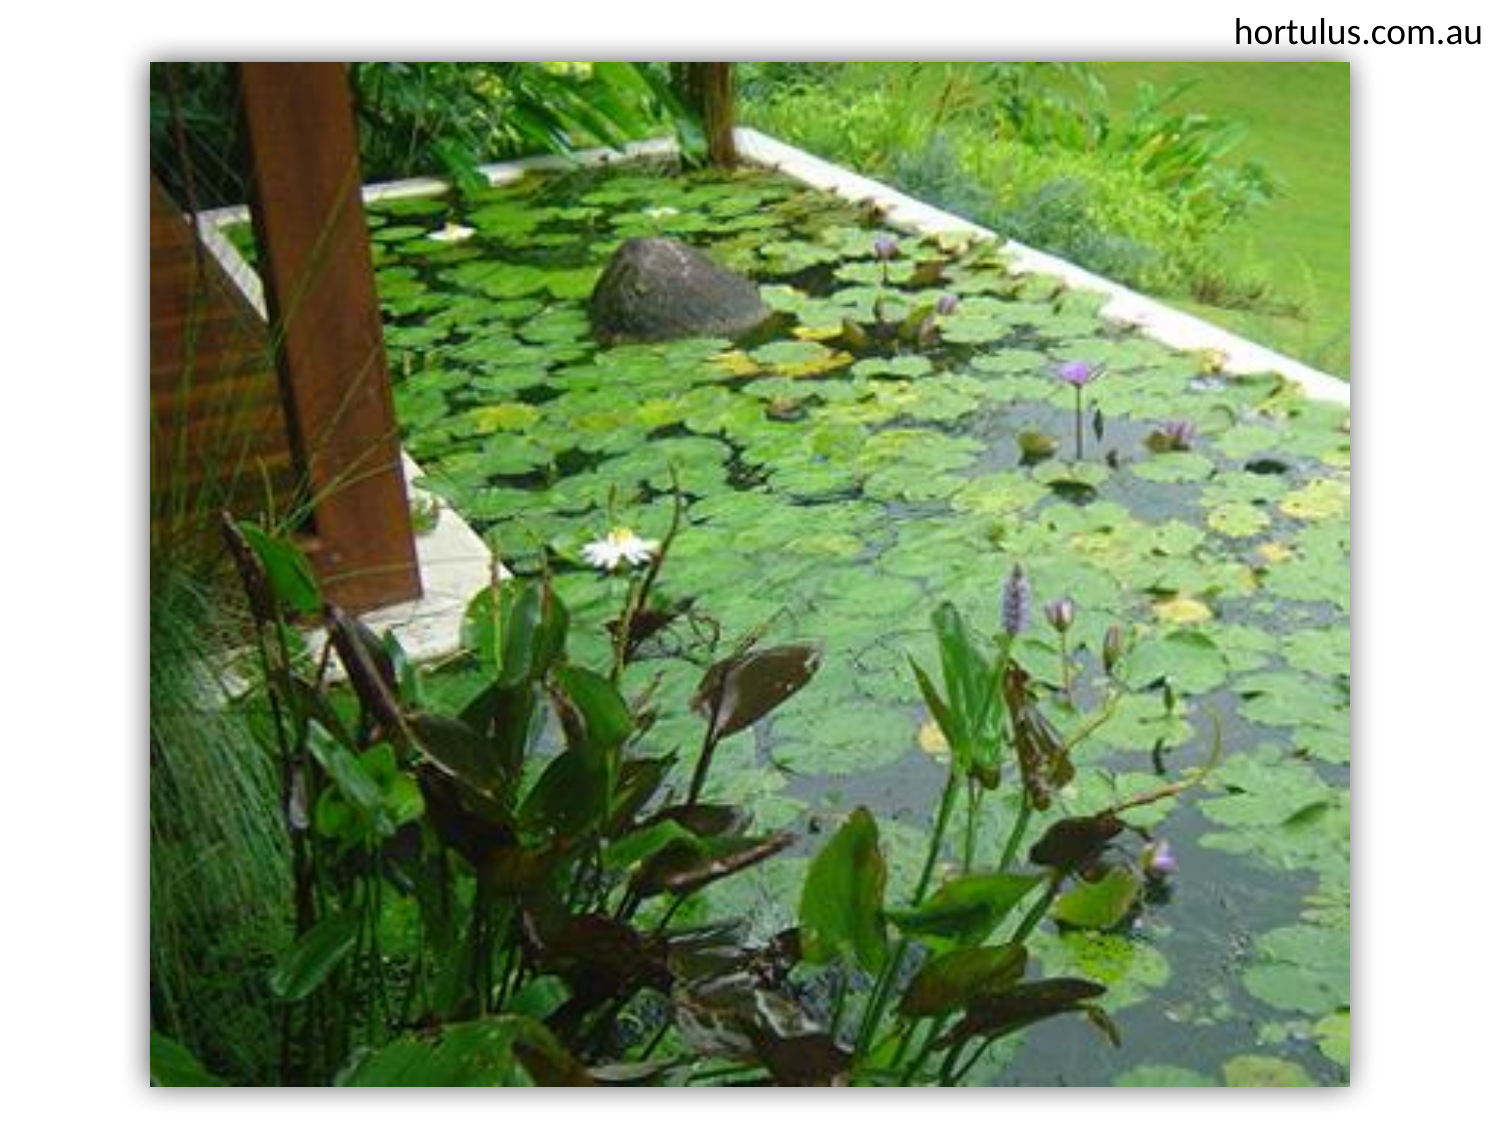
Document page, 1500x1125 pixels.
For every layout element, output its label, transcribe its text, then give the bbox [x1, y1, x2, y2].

picture [149, 62, 1351, 1087]
text_box hortulus.com.au [1219, 0, 1499, 60]
